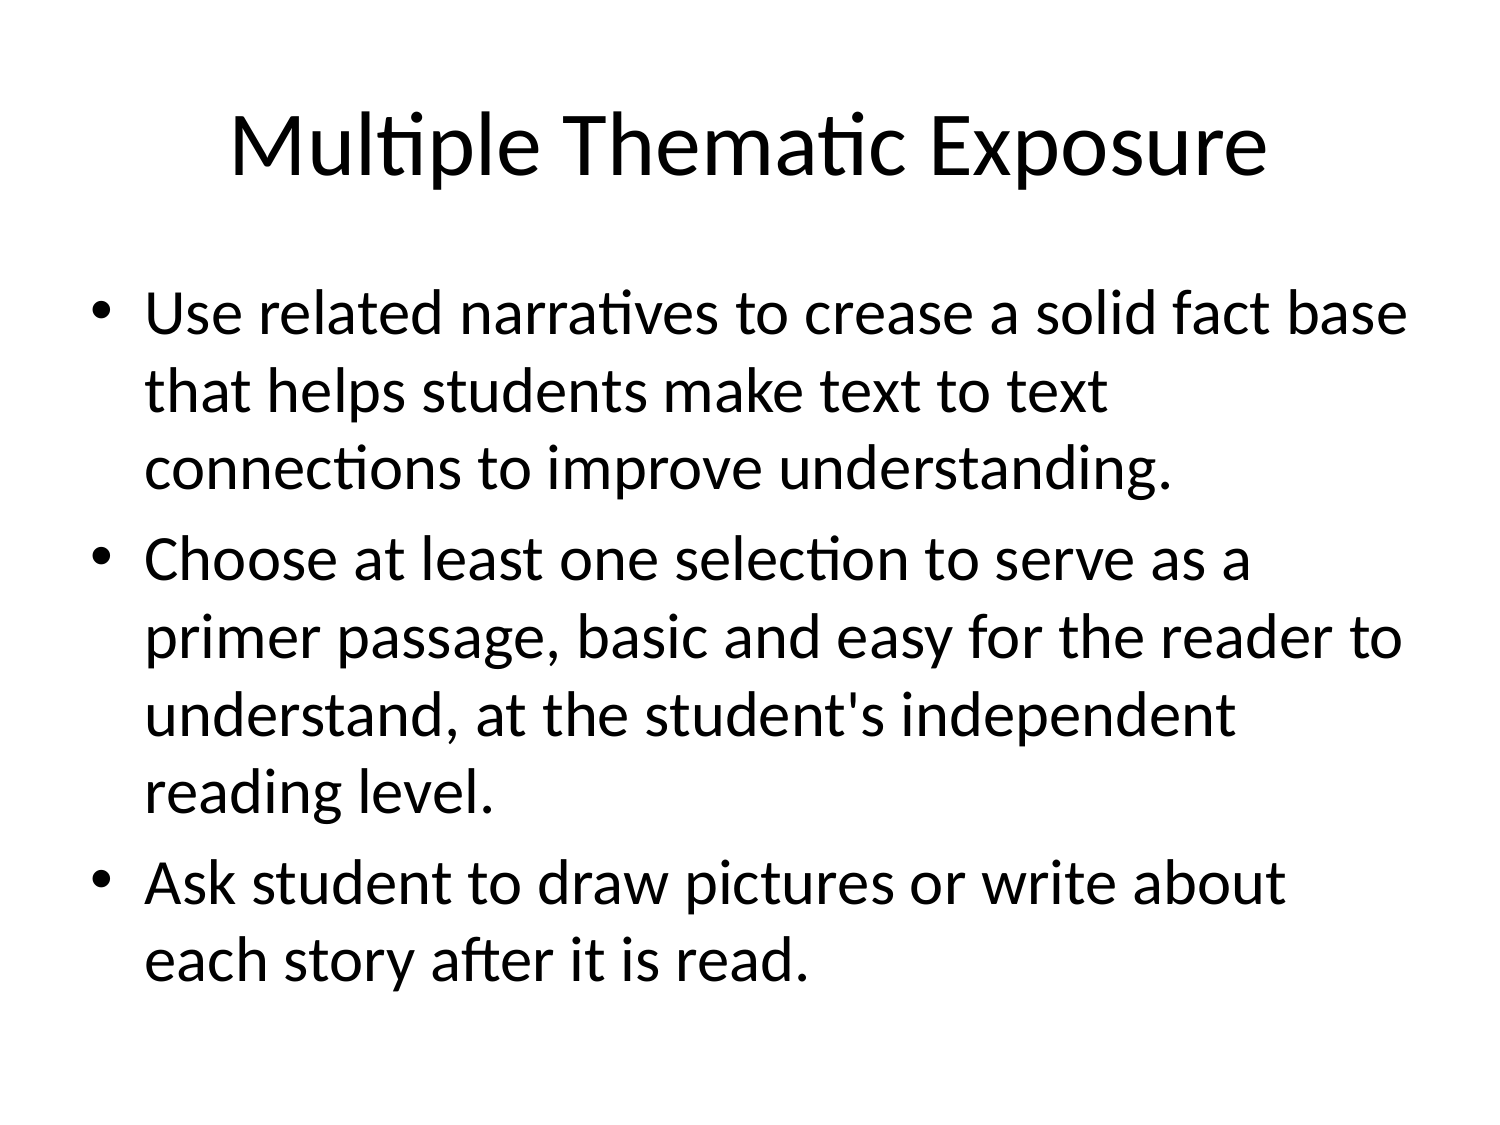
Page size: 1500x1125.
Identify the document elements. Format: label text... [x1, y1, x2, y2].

list Use related narratives to crease a solid fact base that helps students make text to text connections to improve understanding. Choose at least one selection to serve as a primer passage, basic and easy for the reader to understand, at the student's independent reading level. Ask student to draw pictures or write about each story after it is read. [75, 262, 1425, 1005]
title Multiple Thematic Exposure [75, 45, 1425, 233]
